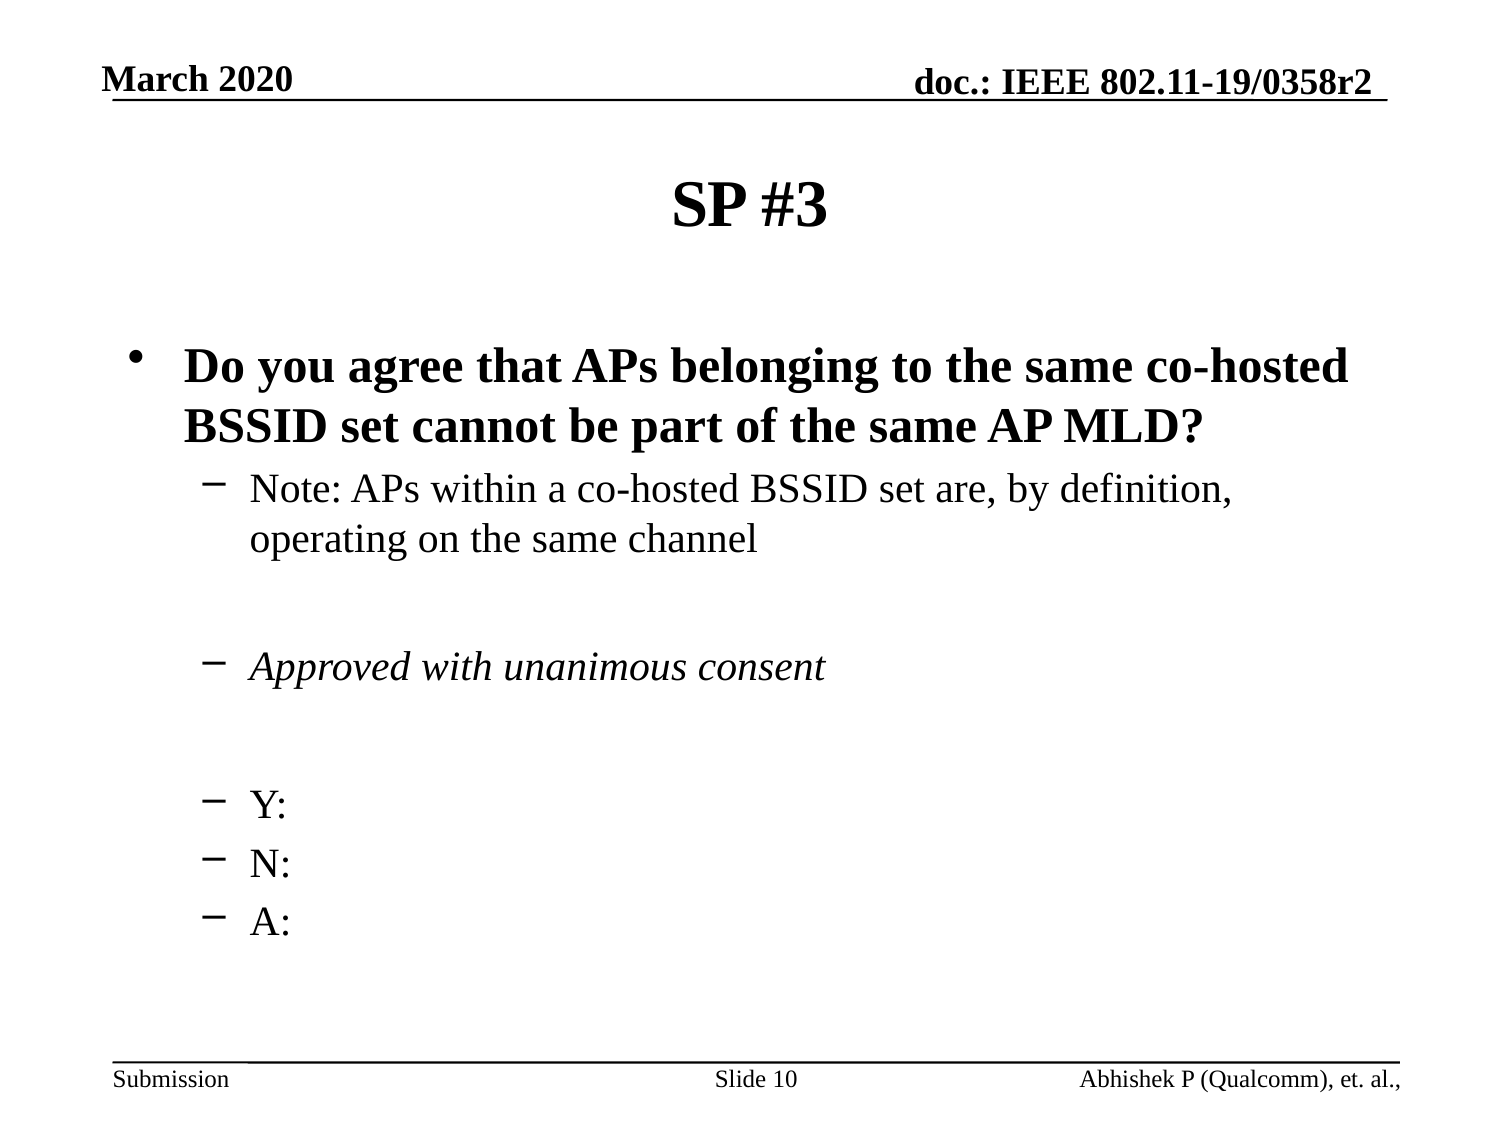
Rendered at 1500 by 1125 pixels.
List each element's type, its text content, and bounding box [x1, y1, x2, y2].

list Do you agree that APs belonging to the same co-hosted BSSID set cannot be part of the same AP MLD? Note: APs within a co-hosted BSSID set are, by definition, operating on the same channel Approved with unanimous consent Y: N: A: [112, 324, 1388, 1001]
slide_number Slide 10 [712, 1061, 801, 1093]
title SP #3 [112, 112, 1388, 288]
footer Abhishek P (Qualcomm), et. al., [949, 1061, 1402, 1093]
